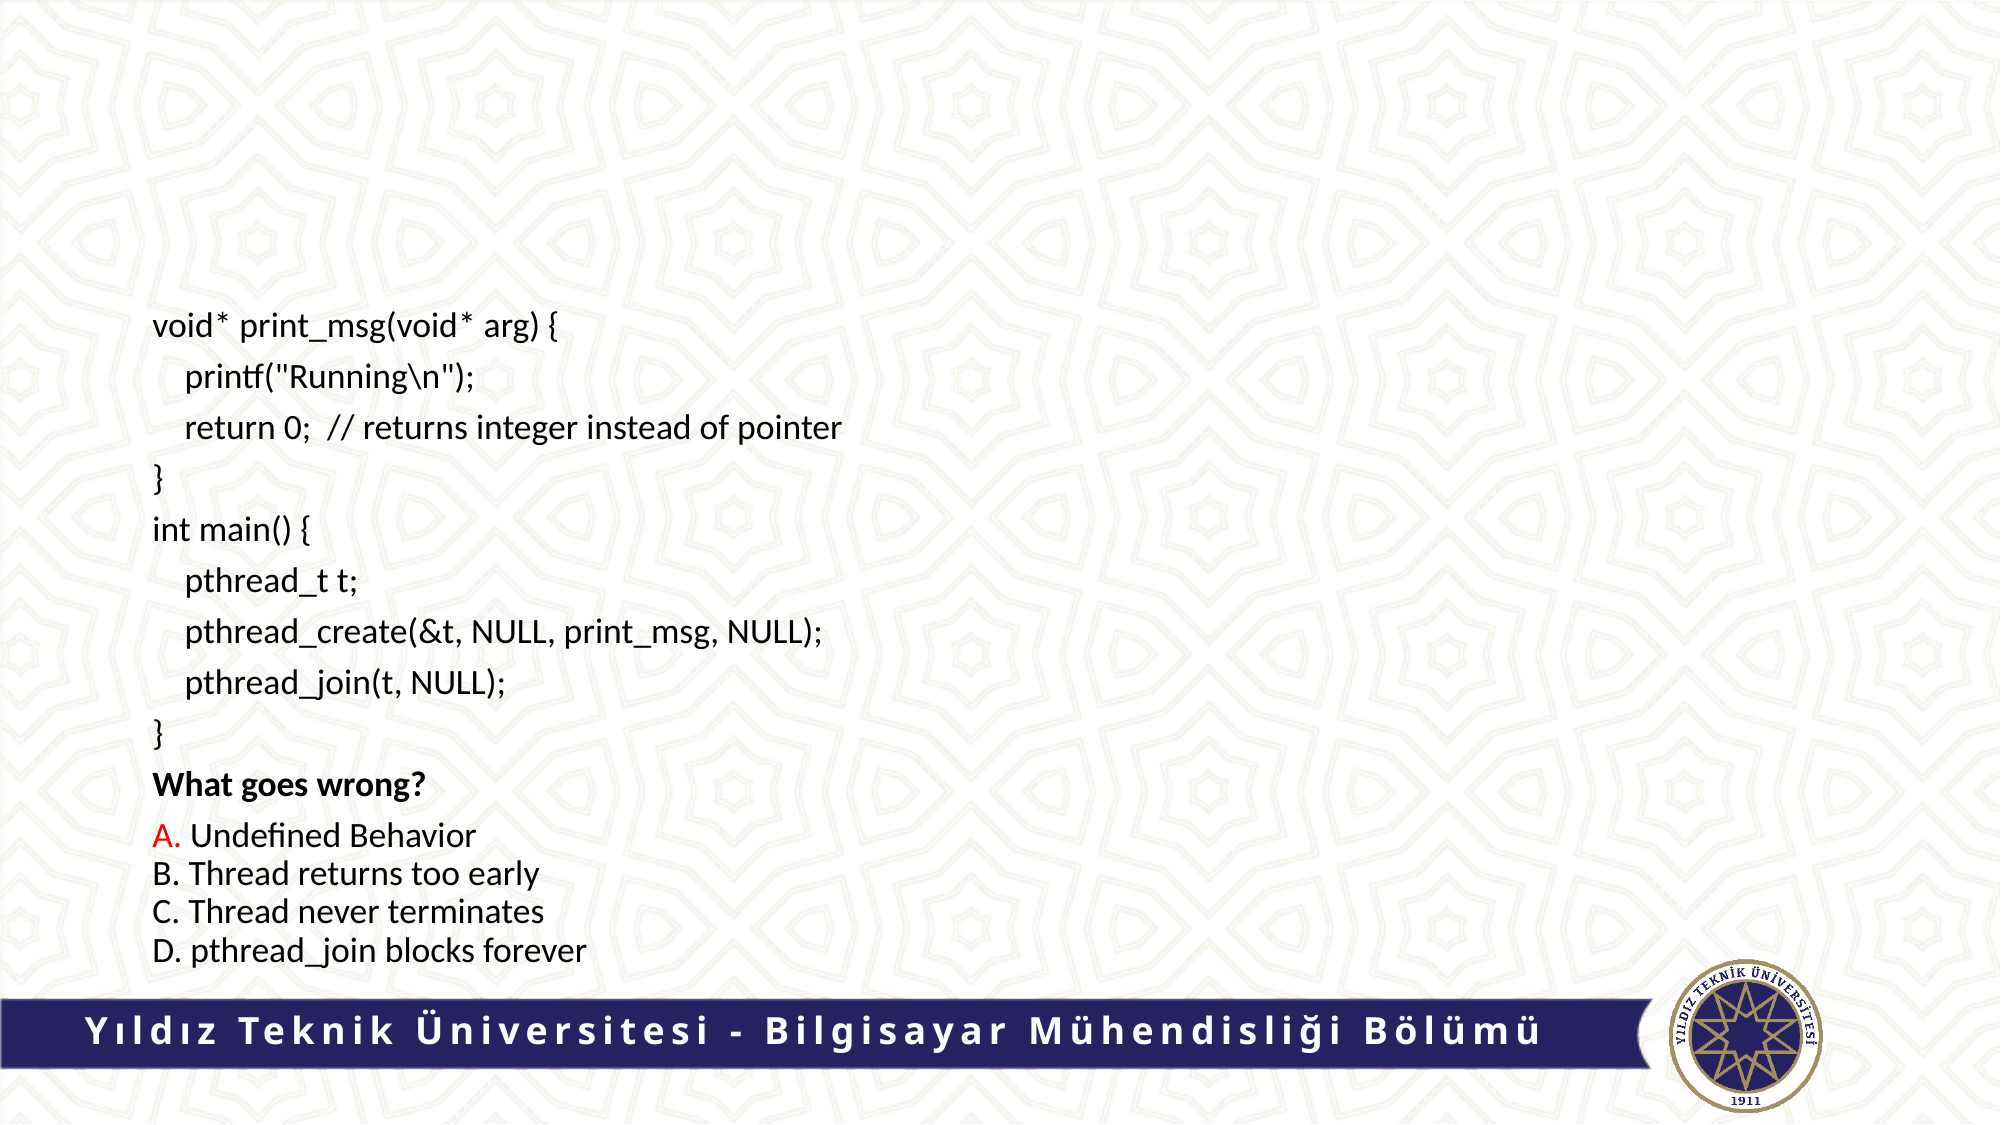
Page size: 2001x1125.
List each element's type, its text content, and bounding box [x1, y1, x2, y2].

list void* print_msg(void* arg) { printf("Running\n"); return 0; // returns integer instead of pointer } int main() { pthread_t t; pthread_create(&t, NULL, print_msg, NULL); pthread_join(t, NULL); } What goes wrong? A. Undefined Behavior B. Thread returns too early C. Thread never terminates D. pthread_join blocks forever [137, 299, 1863, 982]
picture [0, 0, 2000, 1125]
footer Yıldız Teknik Üniversitesi - Bilgisayar Mühendisliği Bölümü [0, 997, 1628, 1069]
